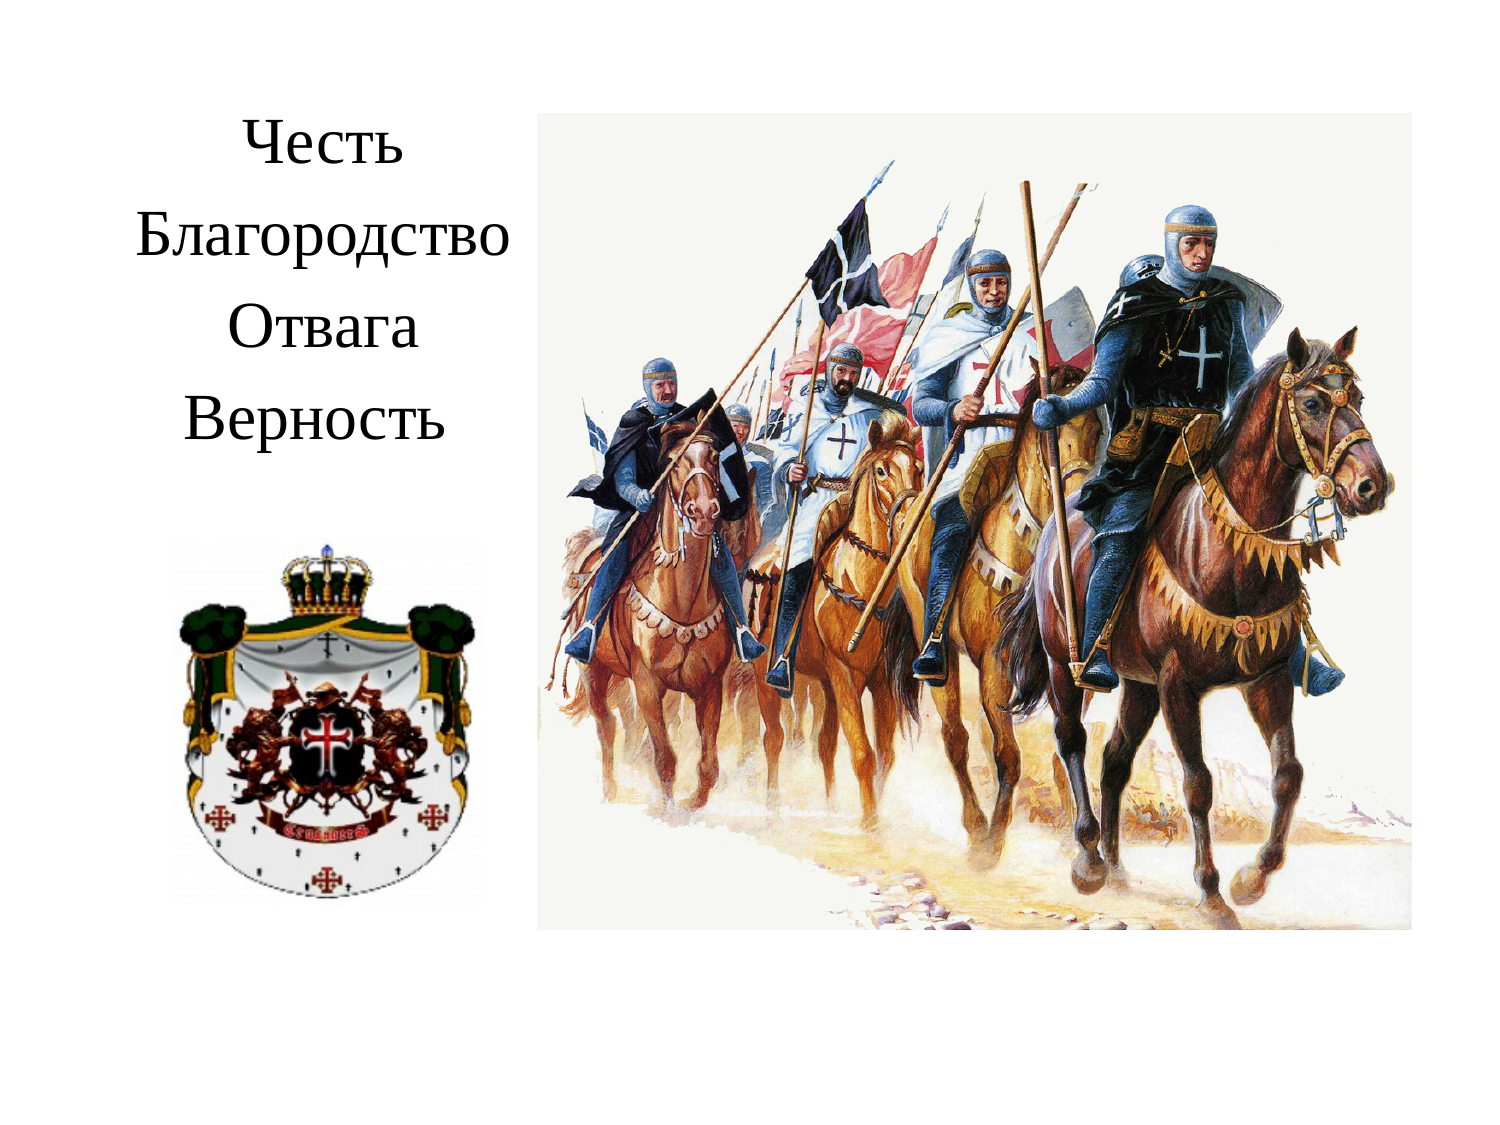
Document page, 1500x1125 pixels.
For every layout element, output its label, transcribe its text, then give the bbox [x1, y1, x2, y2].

picture [170, 538, 484, 908]
list Честь Благородство Отвага Верность [76, 90, 571, 464]
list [537, 113, 1412, 931]
